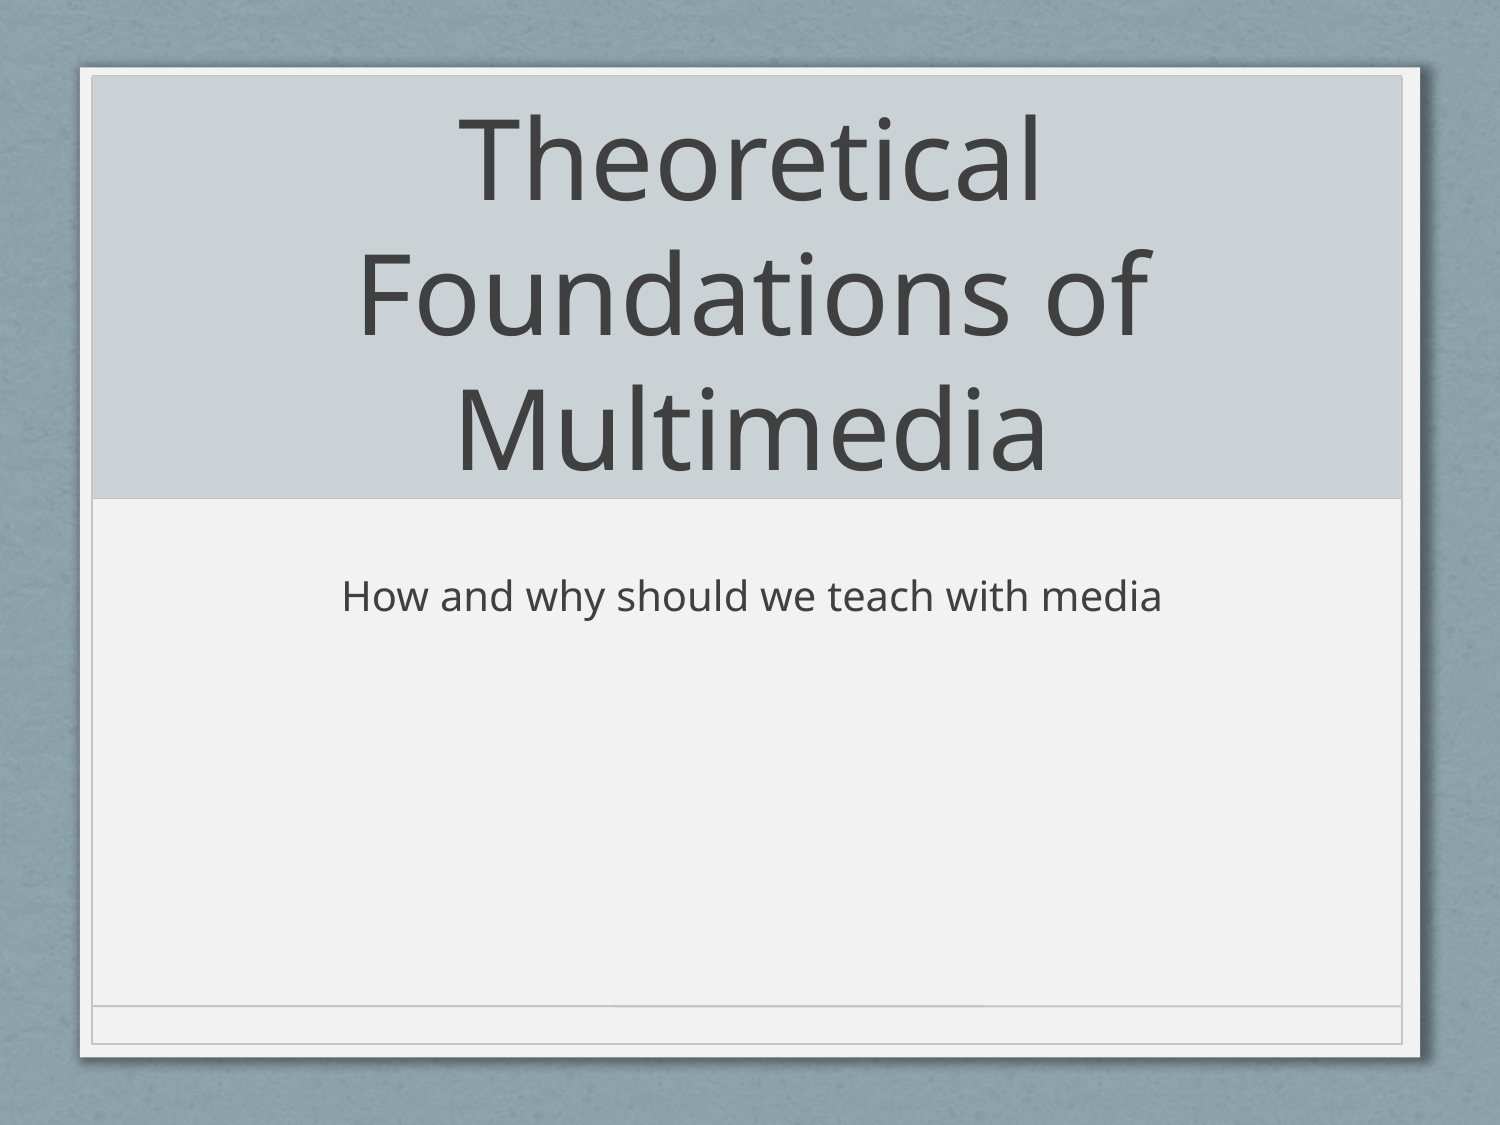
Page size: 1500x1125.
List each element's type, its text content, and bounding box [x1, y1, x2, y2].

subtitle How and why should we teach with media [150, 562, 1355, 850]
title Theoretical Foundations of Multimedia [150, 184, 1355, 500]
